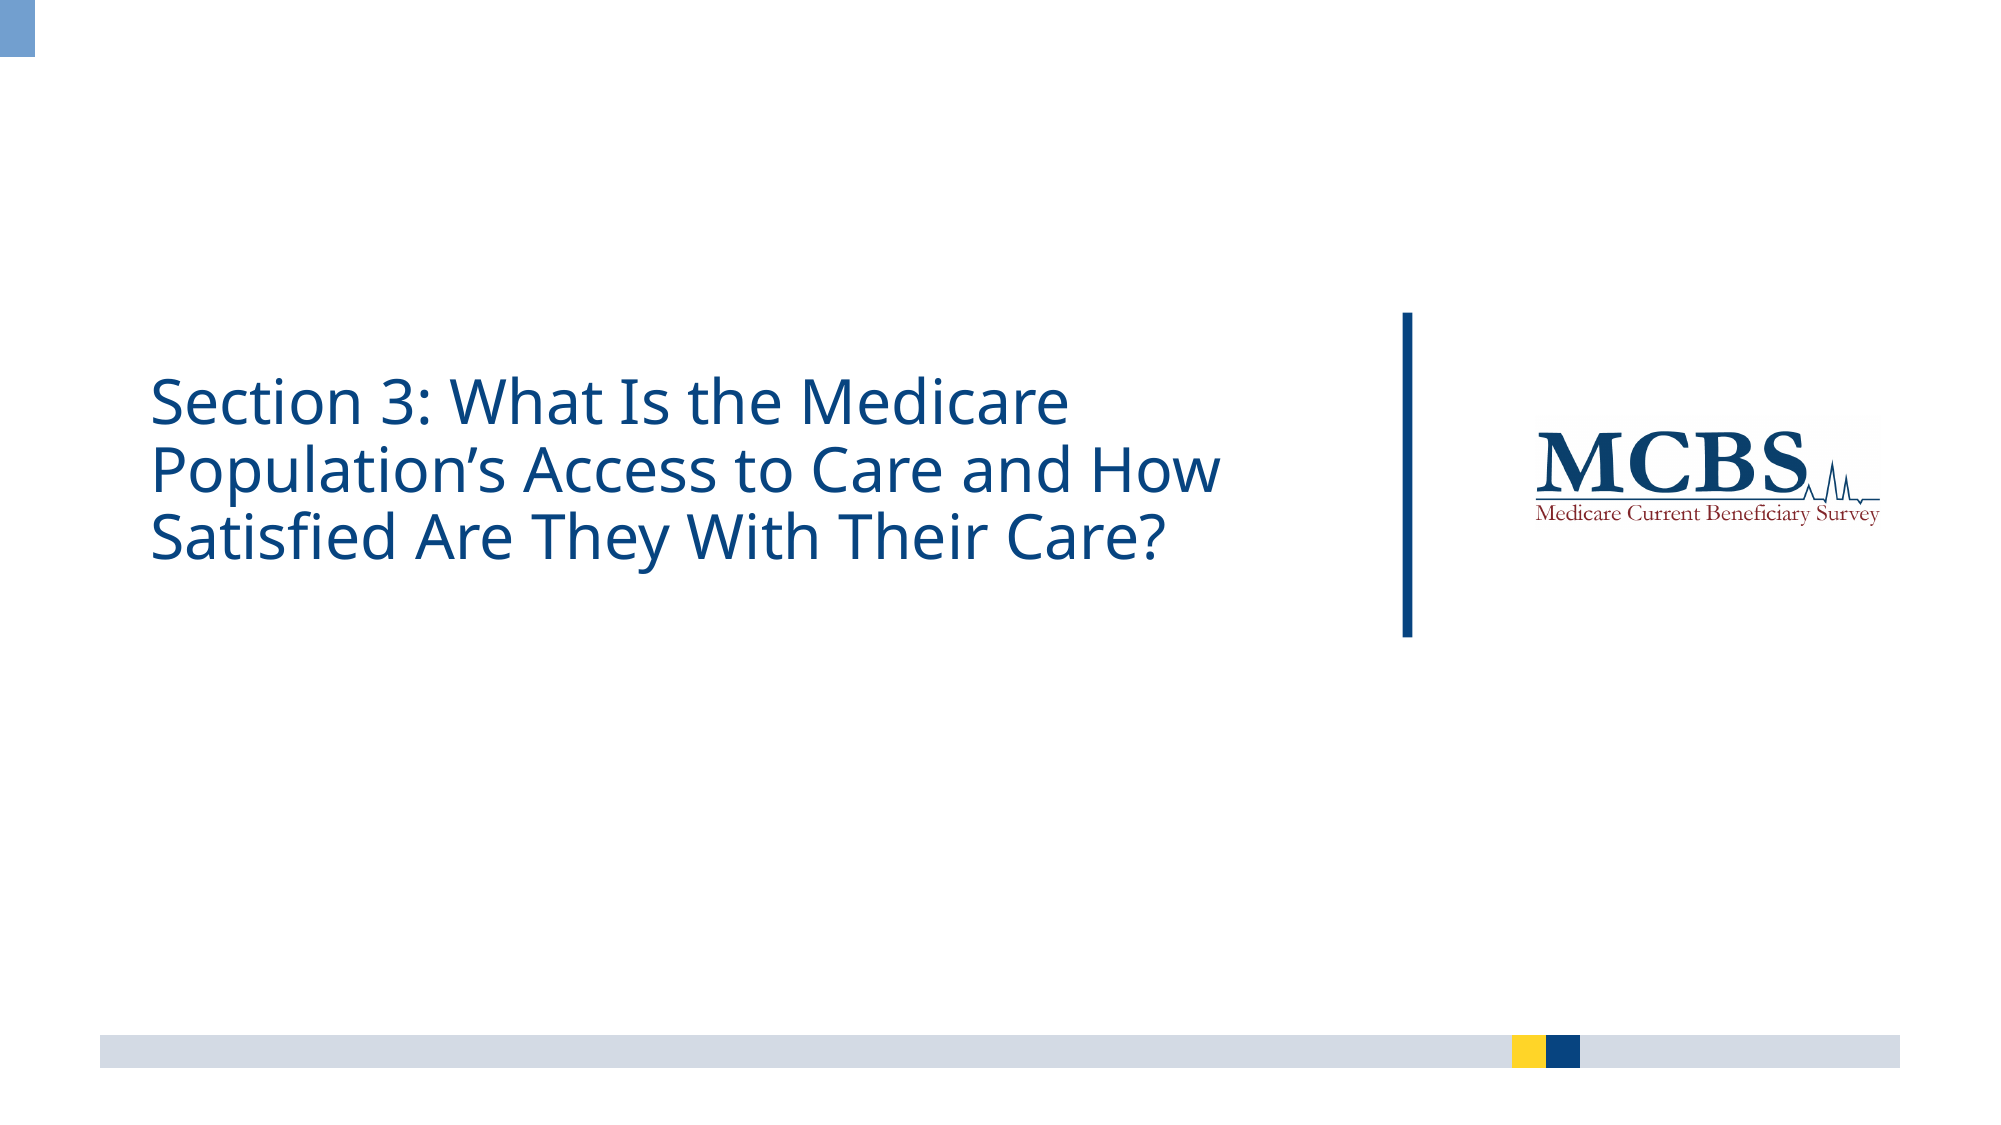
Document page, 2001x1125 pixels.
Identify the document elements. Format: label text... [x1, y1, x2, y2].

picture [1535, 415, 1881, 530]
title Section 3: What Is the Medicare Population’s Access to Care and How Satisfied Are They With Their Care? [150, 331, 1263, 613]
